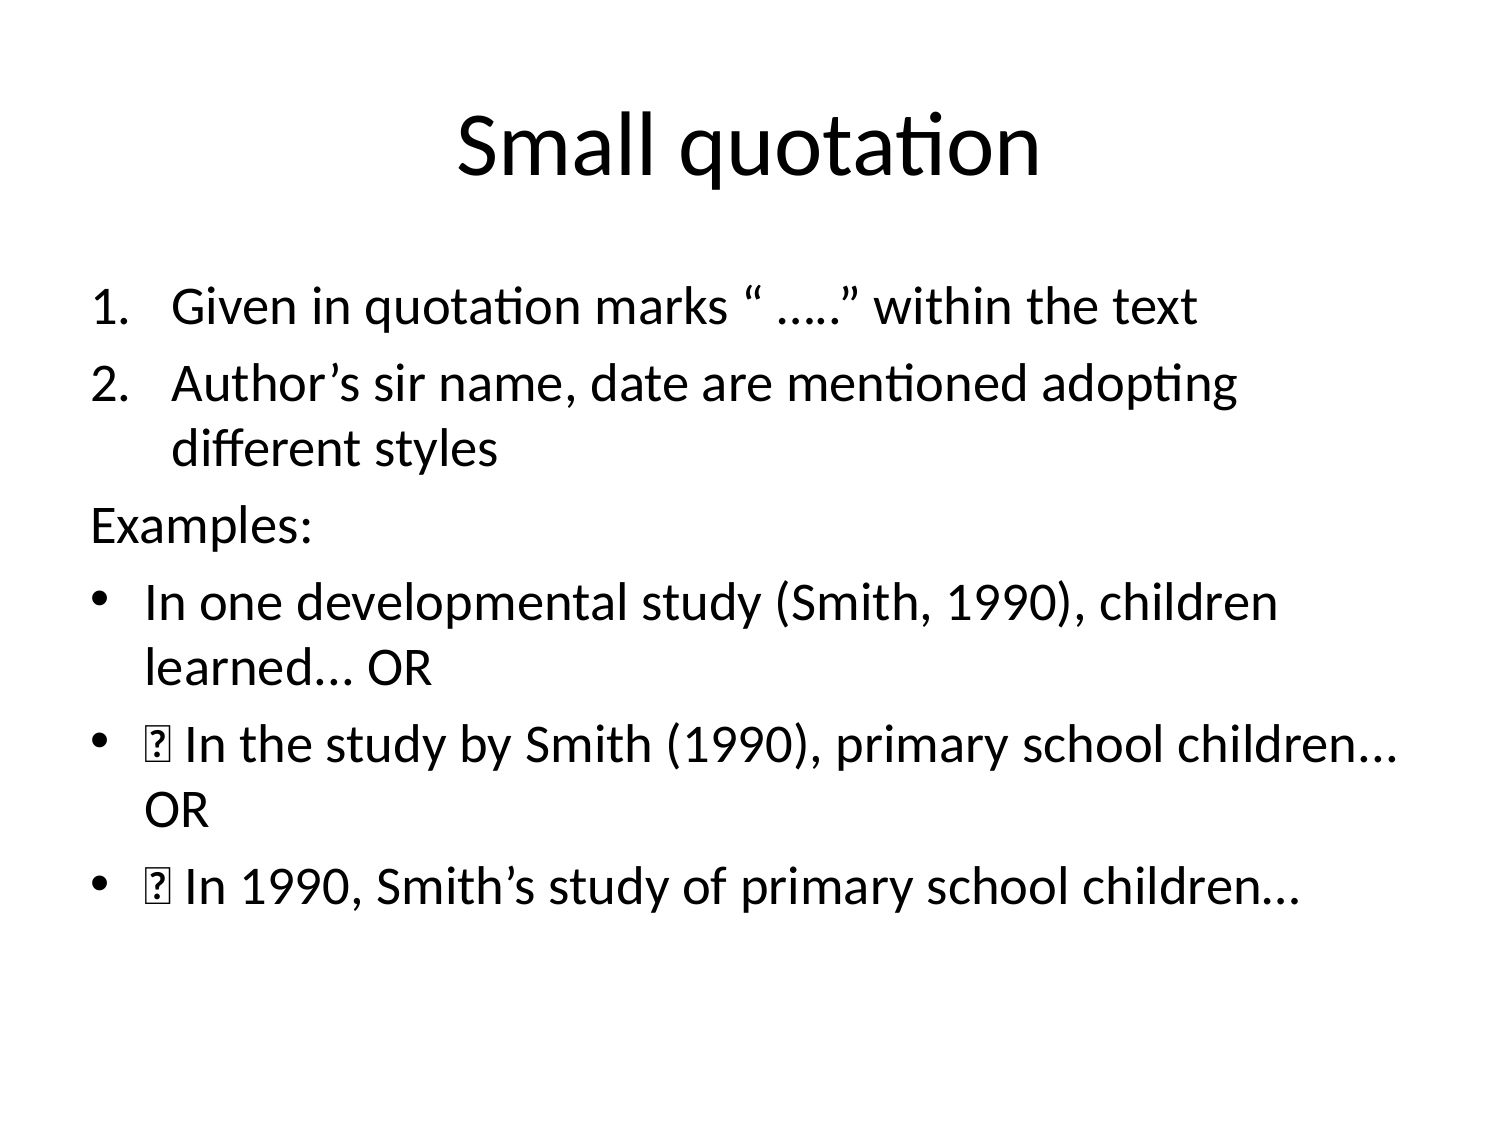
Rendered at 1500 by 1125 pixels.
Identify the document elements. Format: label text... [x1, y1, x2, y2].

list Given in quotation marks “ …..” within the text Author’s sir name, date are mentioned adopting different styles Examples: In one developmental study (Smith, 1990), children learned... OR 􀂃 In the study by Smith (1990), primary school children... OR 􀂃 In 1990, Smith’s study of primary school children… [75, 262, 1425, 1005]
title Small quotation [75, 45, 1425, 233]
